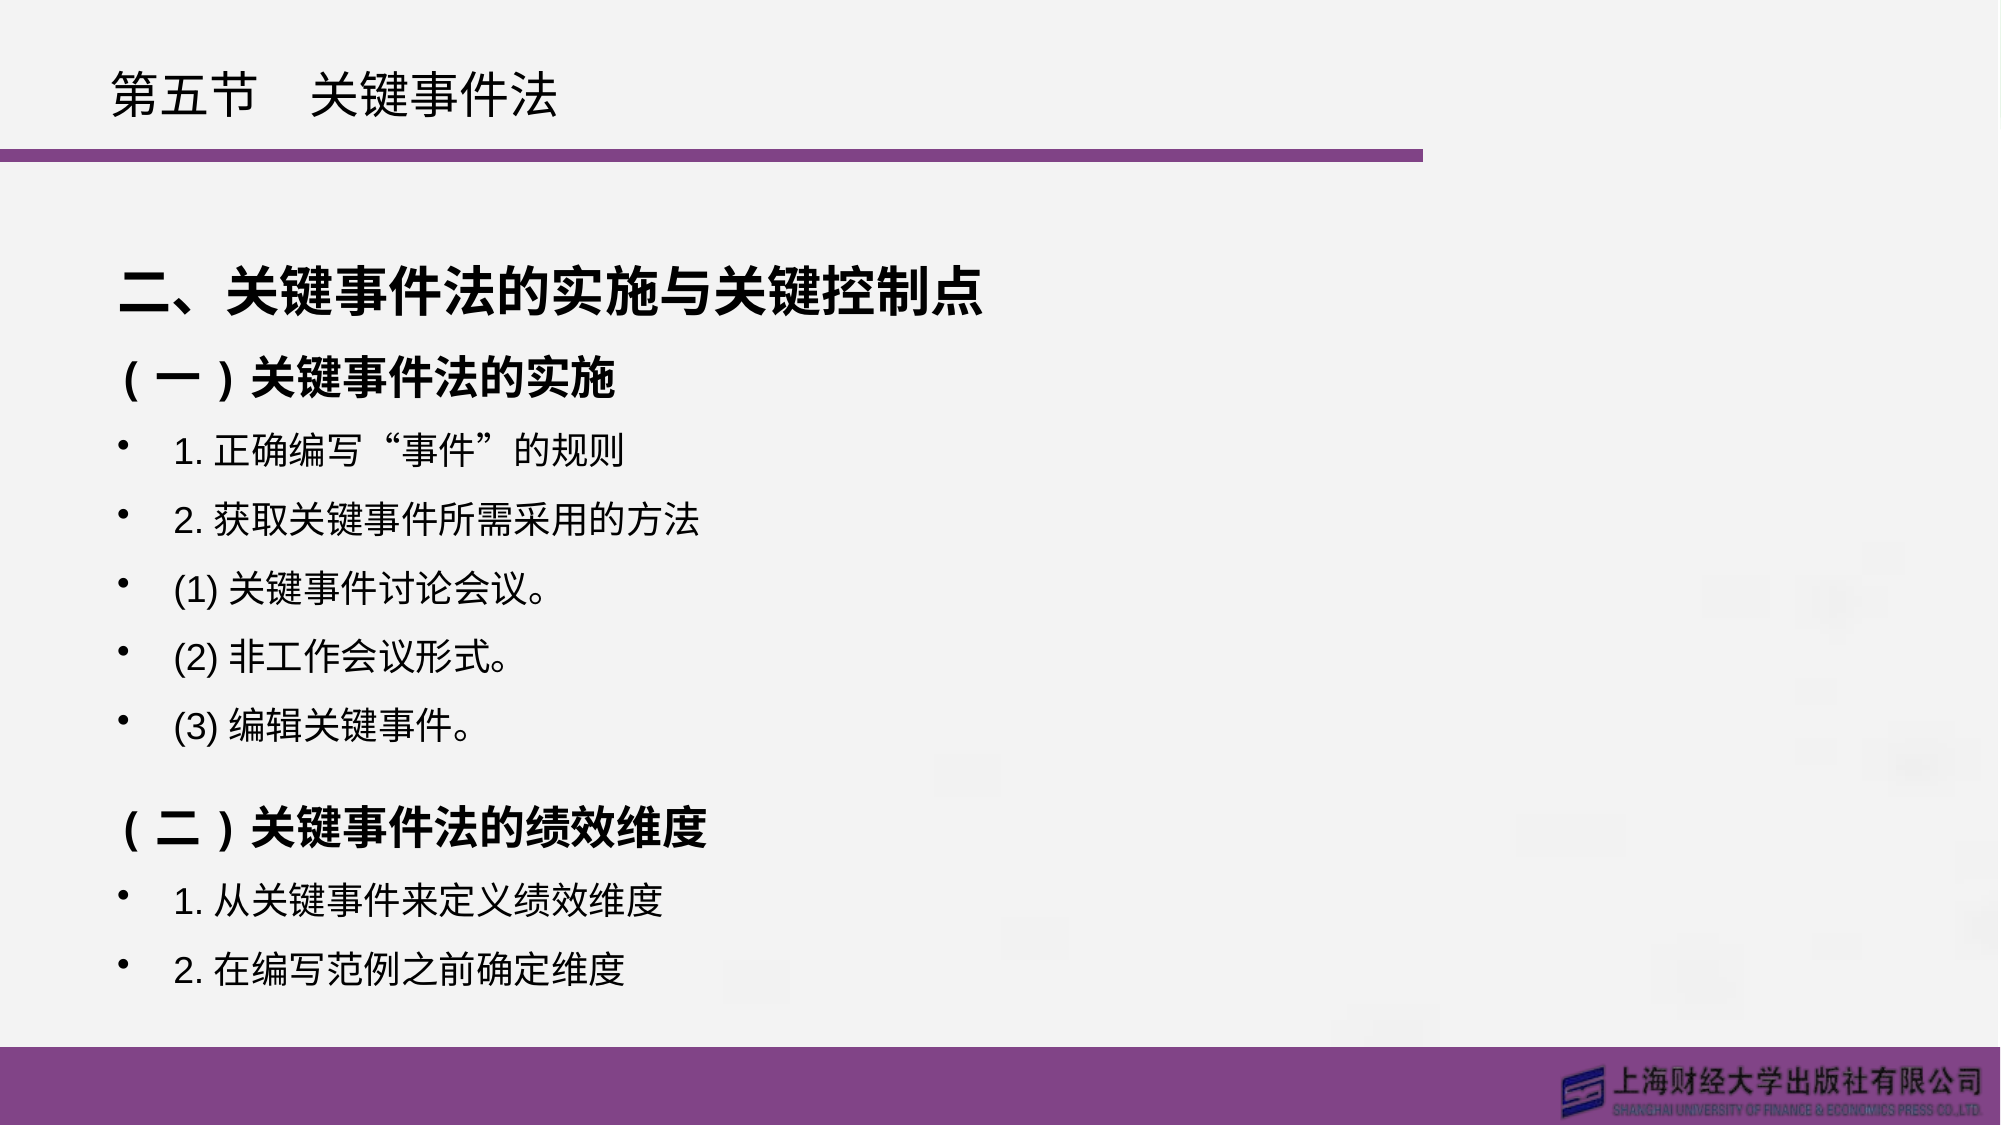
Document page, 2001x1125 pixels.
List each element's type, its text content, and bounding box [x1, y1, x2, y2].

title 第五节 关键事件法 [94, 42, 1451, 146]
picture [0, 0, 2001, 1125]
list 二、关键事件法的实施与关键控制点 (一)关键事件法的实施 1.正确编写“事件”的规则 2.获取关键事件所需采用的方法 (1)关键事件讨论会议。 (2)非工作会议形式。 (3)编辑关键事件。 (二)关键事件法的绩效维度 1.从关键事件来定义绩效维度 2.在编写范例之前确定维度 [102, 233, 1898, 1032]
